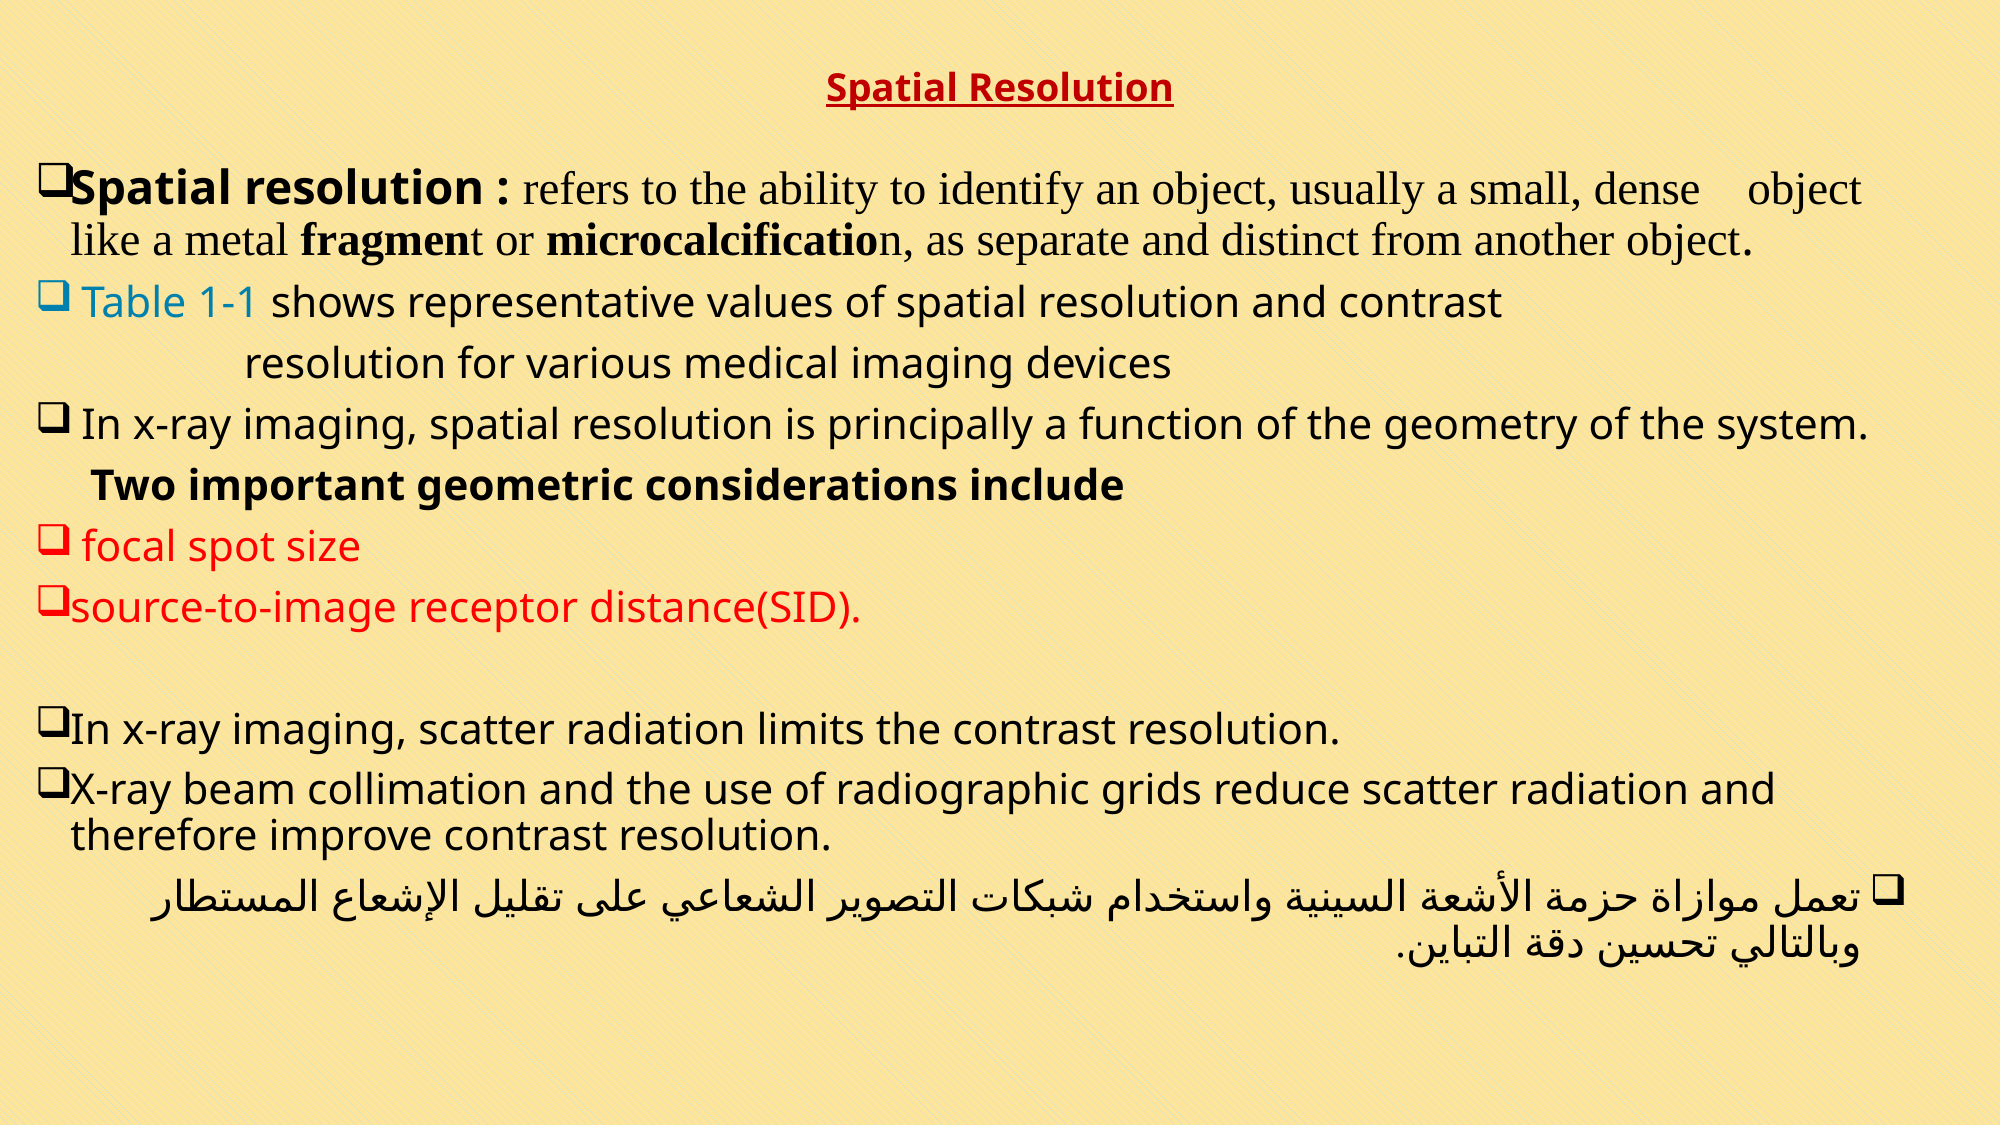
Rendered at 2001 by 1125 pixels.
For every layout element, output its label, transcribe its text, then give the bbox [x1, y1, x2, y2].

title Spatial Resolution [137, 59, 1863, 156]
list Spatial resolution : refers to the ability to identify an object, usually a small, dense object like a metal fragment or microcalcification, as separate and distinct from another object. Table 1-1 shows representative values of spatial resolution and contrast resolution for various medical imaging devices In x-ray imaging, spatial resolution is principally a function of the geometry of the system. Two important geometric considerations include focal spot size source-to-image receptor distance(SID). In x-ray imaging, scatter radiation limits the contrast resolution. X-ray beam collimation and the use of radiographic grids reduce scatter radiation and therefore improve contrast resolution. تعمل موازاة حزمة الأشعة السينية واستخدام شبكات التصوير الشعاعي على تقليل الإشعاع المستطار وبالتالي تحسين دقة التباين. [20, 156, 1913, 1014]
